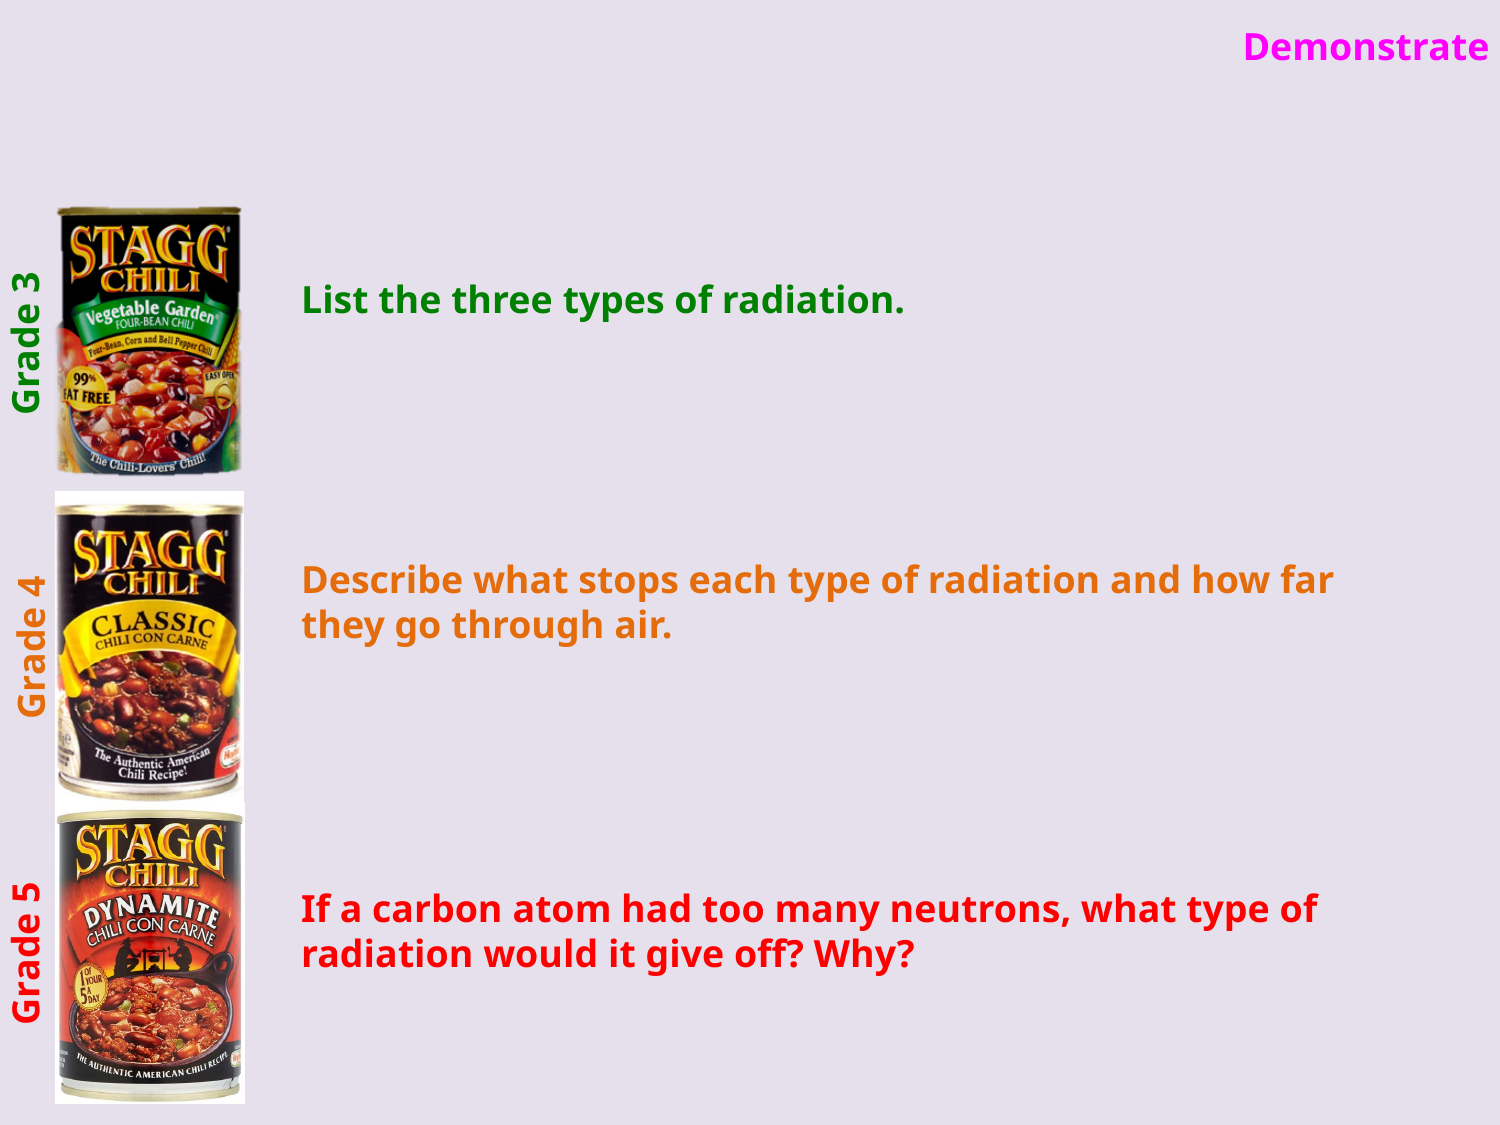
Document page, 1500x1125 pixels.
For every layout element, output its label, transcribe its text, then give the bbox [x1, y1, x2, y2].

text_box If a carbon atom had too many neutrons, what type of radiation would it give off? Why? [286, 877, 1421, 983]
text_box List the three types of radiation. [290, 268, 1421, 328]
picture [12, 172, 287, 1104]
text_box Grade 4 [0, 560, 49, 734]
text_box Demonstrate [1227, 15, 1500, 75]
text_box Grade 3 [0, 257, 7, 431]
text_box Describe what stops each type of radiation and how far they go through air. [286, 548, 1421, 654]
text_box Grade 5 [0, 866, 49, 1040]
